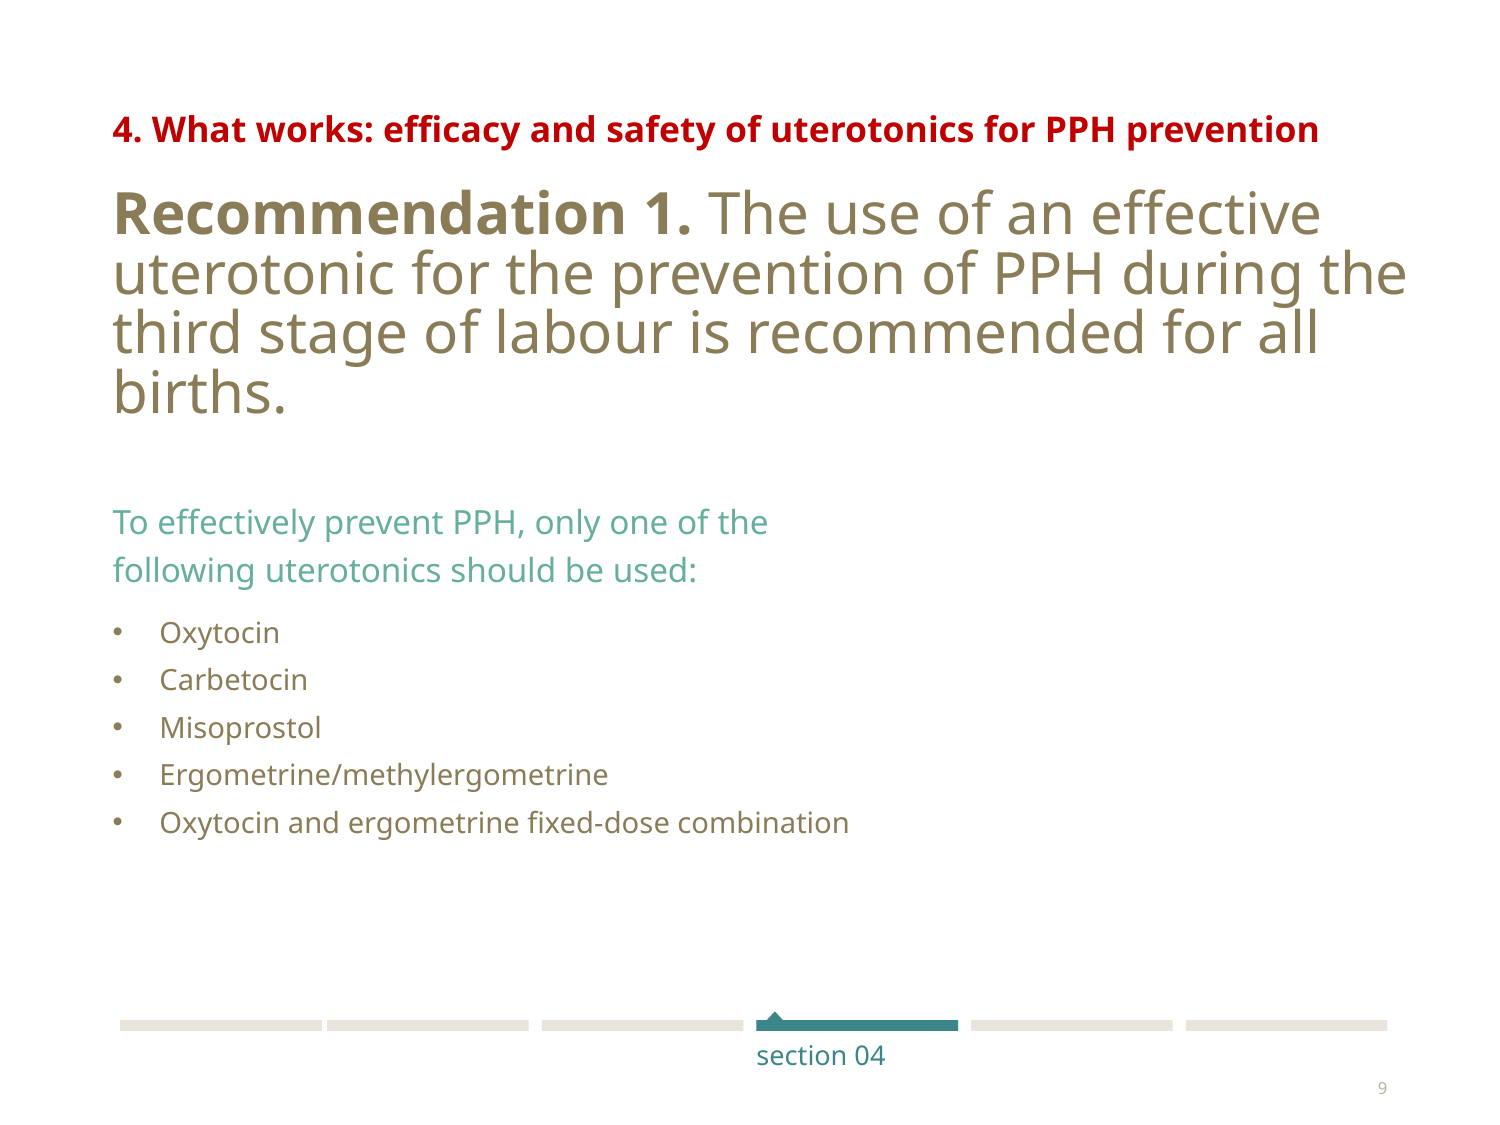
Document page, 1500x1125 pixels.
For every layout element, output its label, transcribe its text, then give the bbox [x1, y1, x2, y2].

text_box section 04 [756, 1038, 959, 1072]
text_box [756, 1011, 959, 1032]
list 4. What works: efficacy and safety of uterotonics for PPH prevention [112, 113, 1388, 188]
list To effectively prevent PPH, only one of the following uterotonics should be used: Oxytocin Carbetocin Misoprostol Ergometrine/methylergometrine Oxytocin and ergometrine fixed-dose combination [112, 493, 867, 795]
text_box [1185, 1020, 1388, 1031]
title Recommendation 1. The use of an effective uterotonic for the prevention of PPH during the third stage of labour is recommended for all births. [112, 187, 1458, 338]
text_box [120, 1020, 322, 1031]
text_box [971, 1020, 1173, 1031]
text_box [541, 1020, 744, 1031]
text_box [327, 1020, 529, 1031]
